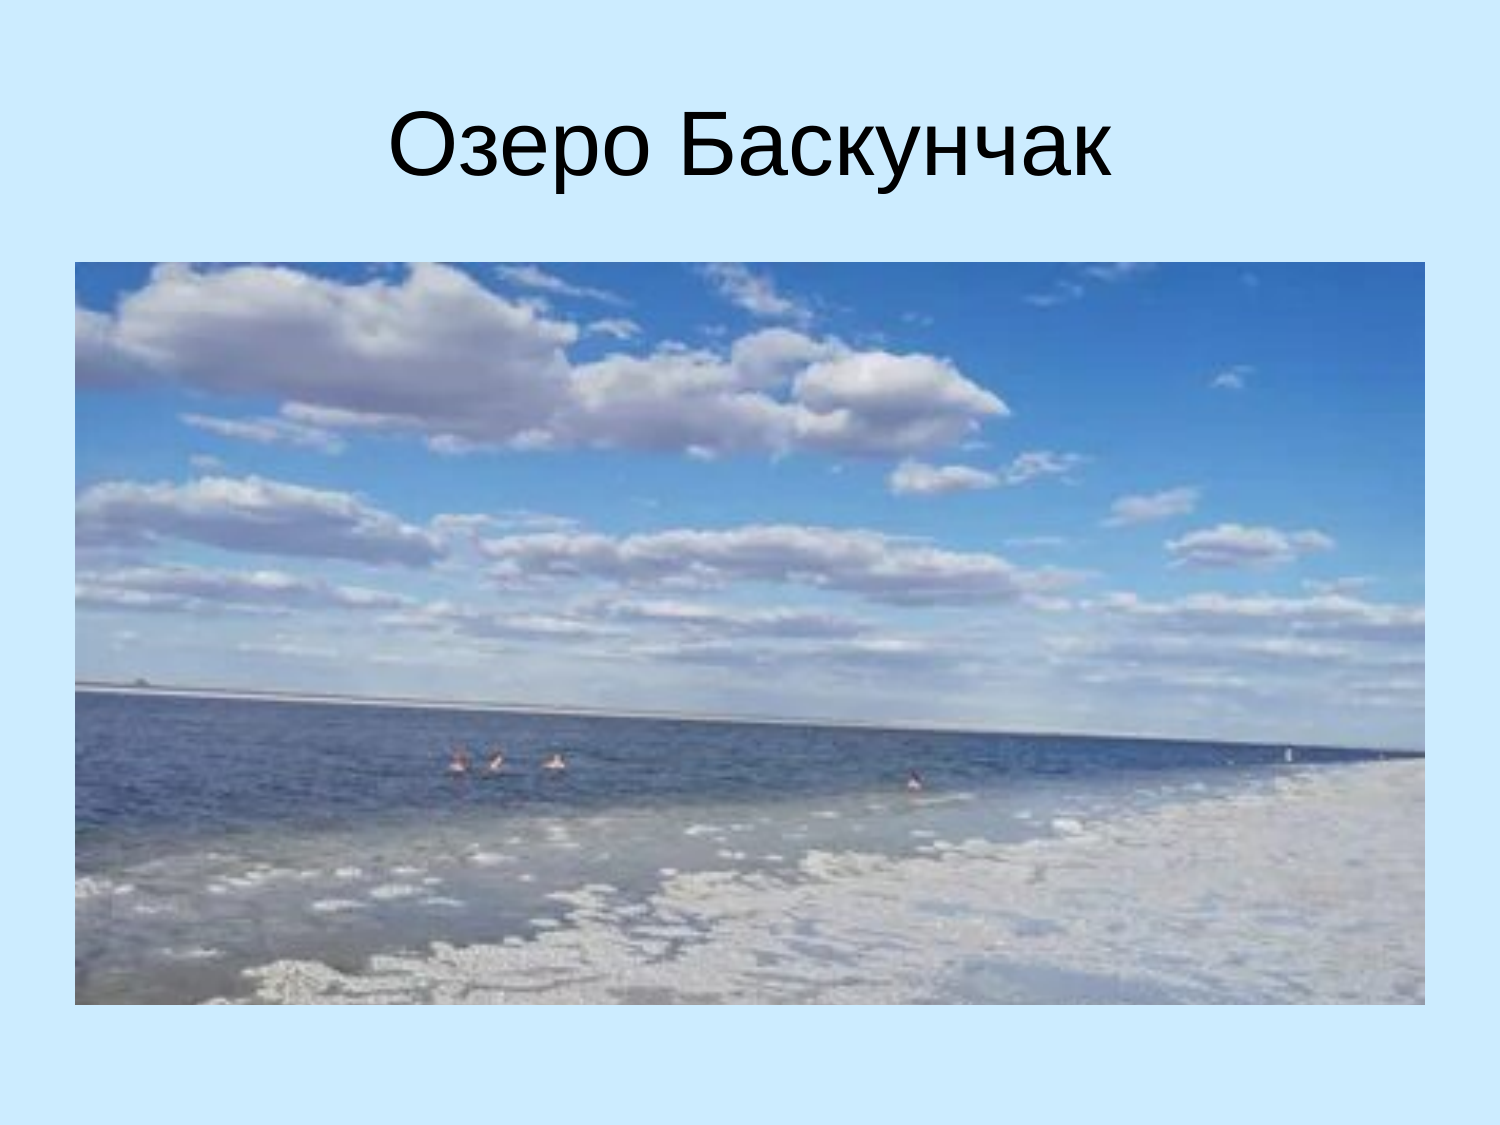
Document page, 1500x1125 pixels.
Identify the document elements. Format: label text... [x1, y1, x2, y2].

title Озеро Баскунчак [74, 44, 1426, 233]
picture [74, 262, 1426, 1006]
